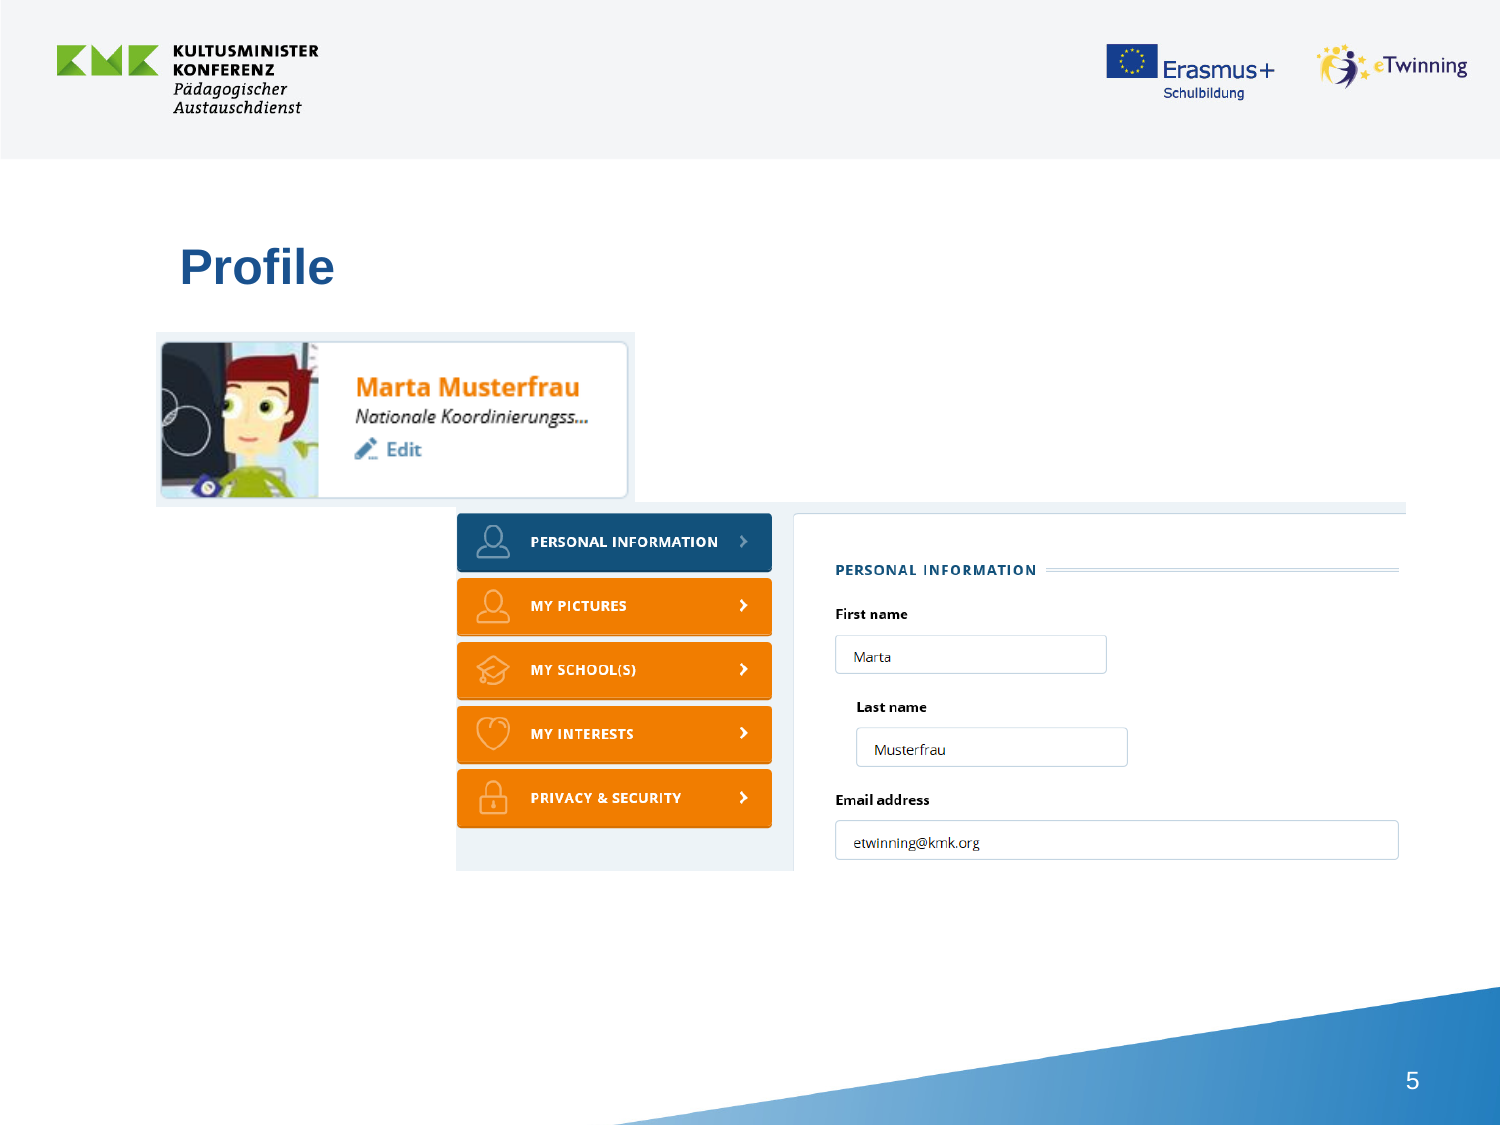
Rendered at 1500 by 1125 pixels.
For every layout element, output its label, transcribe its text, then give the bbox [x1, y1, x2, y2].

picture [0, 0, 1500, 1125]
text_box Profile [164, 227, 1191, 302]
